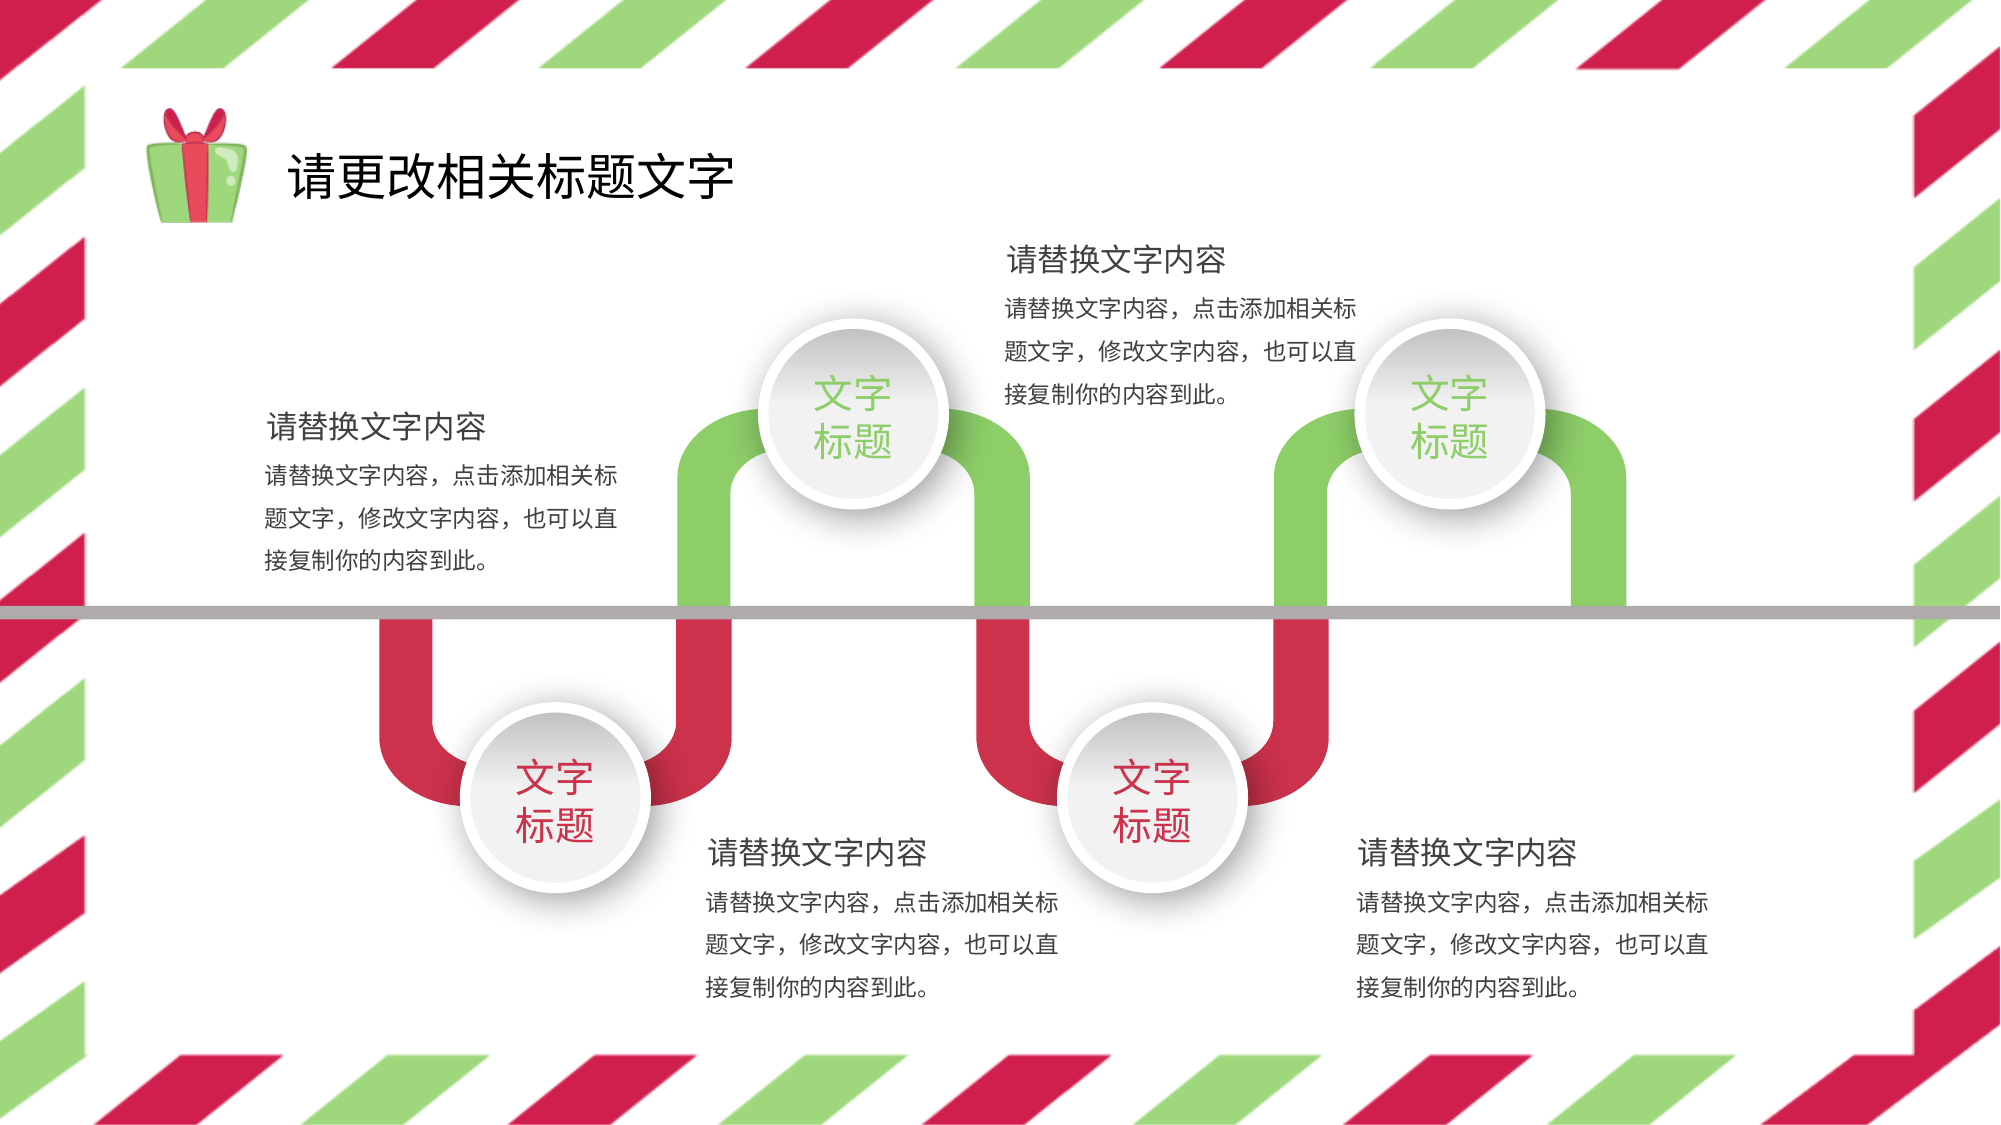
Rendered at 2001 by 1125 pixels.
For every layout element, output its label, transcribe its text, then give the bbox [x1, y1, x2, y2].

text_box [664, 620, 732, 801]
text_box [1359, 323, 1541, 505]
text_box 请替换文字内容，点击添加相关标题文字，修改文字内容，也可以直接复制你的内容到此。 [250, 439, 652, 582]
text_box 文字标题 [1087, 745, 1217, 856]
text_box 文字标题 [490, 745, 620, 856]
text_box 请替换文字内容，点击添加相关标题文字，修改文字内容，也可以直接复制你的内容到此。 [691, 866, 1093, 1009]
text_box [0, 605, 2000, 620]
picture [1030, 620, 1273, 763]
picture [731, 452, 974, 605]
text_box [1261, 620, 1329, 801]
text_box 请替换文字内容，点击添加相关标题文字，修改文字内容，也可以直接复制你的内容到此。 [989, 272, 1392, 416]
picture [0, 0, 2001, 1125]
text_box [379, 620, 456, 805]
text_box 文字标题 [789, 362, 918, 472]
text_box [976, 620, 1053, 805]
text_box 请替换文字内容，点击添加相关标题文字，修改文字内容，也可以直接复制你的内容到此。 [1341, 866, 1744, 1009]
text_box 请替换文字内容 [692, 825, 943, 879]
picture [1327, 452, 1570, 605]
text_box [465, 707, 646, 889]
text_box [677, 410, 751, 605]
text_box [1273, 416, 1348, 605]
text_box 请替换文字内容 [991, 232, 1242, 286]
text_box [763, 323, 944, 505]
text_box 请替换文字内容 [251, 399, 502, 452]
picture [433, 620, 676, 763]
text_box [1562, 414, 1627, 605]
text_box 请替换文字内容 [1343, 825, 1594, 879]
text_box [965, 414, 1030, 605]
text_box 请更改相关标题文字 [270, 137, 753, 214]
text_box [1062, 707, 1243, 889]
text_box 文字标题 [1385, 362, 1515, 472]
